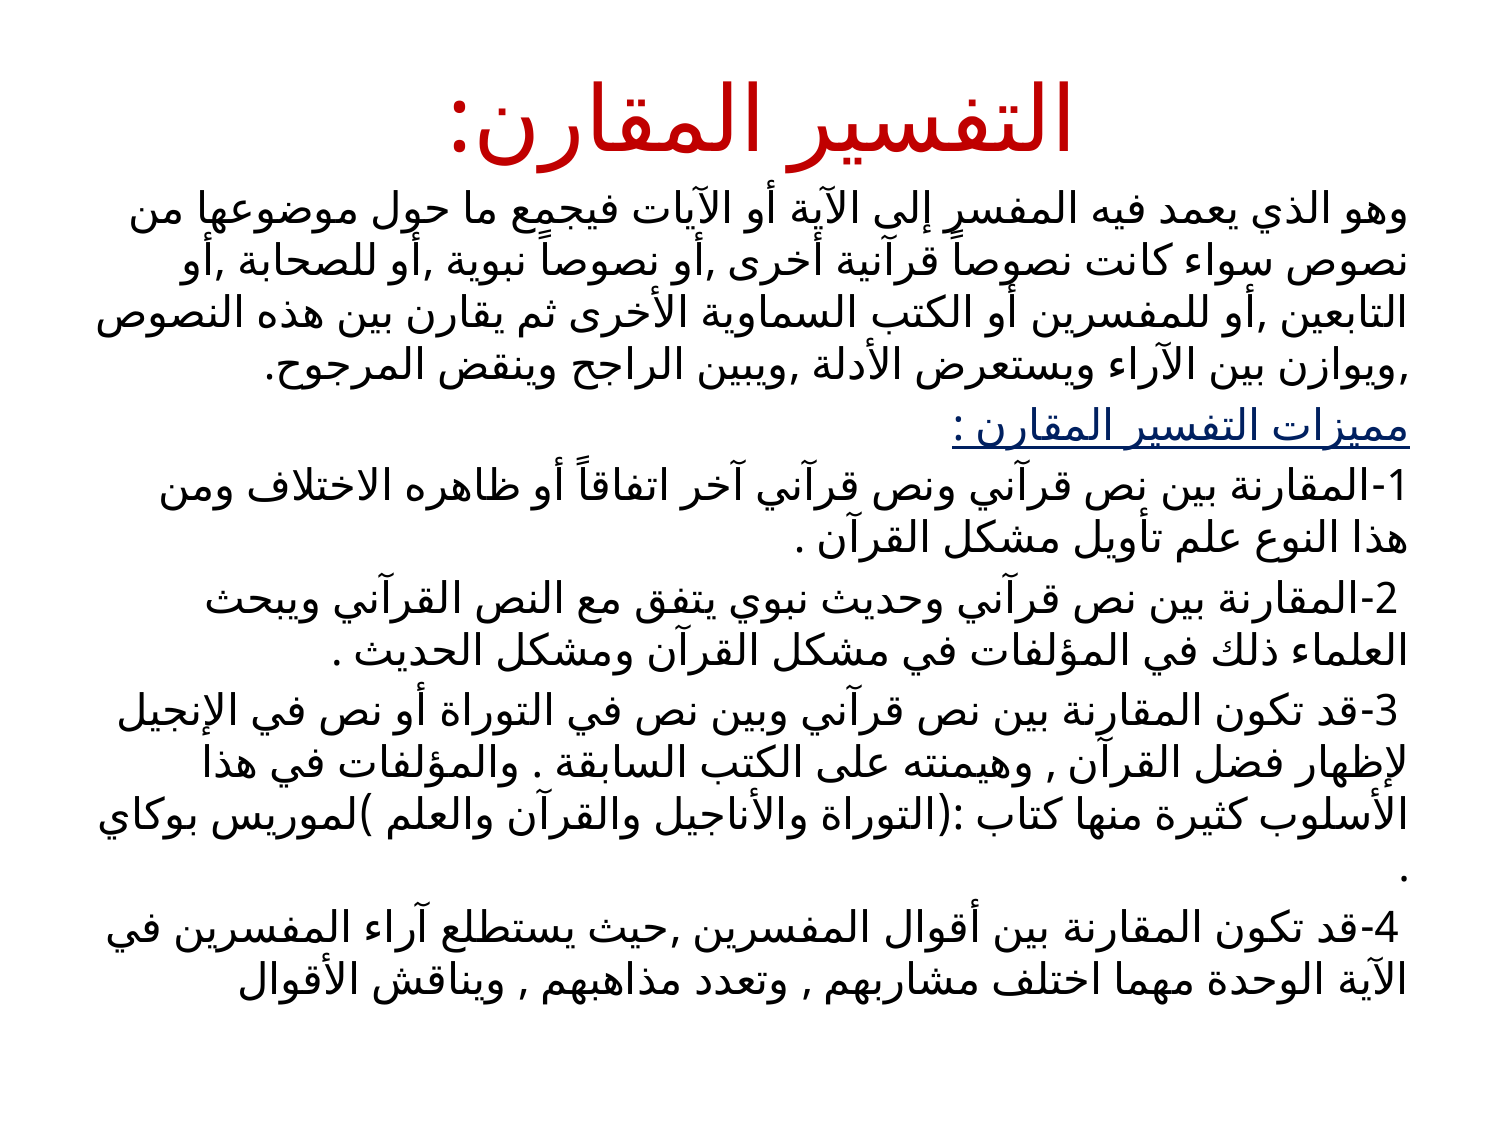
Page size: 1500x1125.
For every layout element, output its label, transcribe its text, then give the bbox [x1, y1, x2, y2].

title التفسير المقارن: [75, 45, 1425, 172]
list وهو الذي يعمد فيه المفسر إلى الآية أو الآيات فيجمع ما حول موضوعها من نصوص سواء كانت نصوصاً قرآنية أخرى ,أو نصوصاً نبوية ,أو للصحابة ,أو التابعين ,أو للمفسرين أو الكتب السماوية الأخرى ثم يقارن بين هذه النصوص ,ويوازن بين الآراء ويستعرض الأدلة ,ويبين الراجح وينقض المرجوح. مميزات التفسير المقارن : 1-المقارنة بين نص قرآني ونص قرآني آخر اتفاقاً أو ظاهره الاختلاف ومن هذا النوع علم تأويل مشكل القرآن . 2-المقارنة بين نص قرآني وحديث نبوي يتفق مع النص القرآني ويبحث العلماء ذلك في المؤلفات في مشكل القرآن ومشكل الحديث . 3-قد تكون المقارنة بين نص قرآني وبين نص في التوراة أو نص في الإنجيل لإظهار فضل القرآن , وهيمنته على الكتب السابقة . والمؤلفات في هذا الأسلوب كثيرة منها كتاب :(التوراة والأناجيل والقرآن والعلم )لموريس بوكاي . 4-قد تكون المقارنة بين أقوال المفسرين ,حيث يستطلع آراء المفسرين في الآية الوحدة مهما اختلف مشاربهم , وتعدد مذاهبهم , ويناقش الأقوال [75, 172, 1425, 1035]
